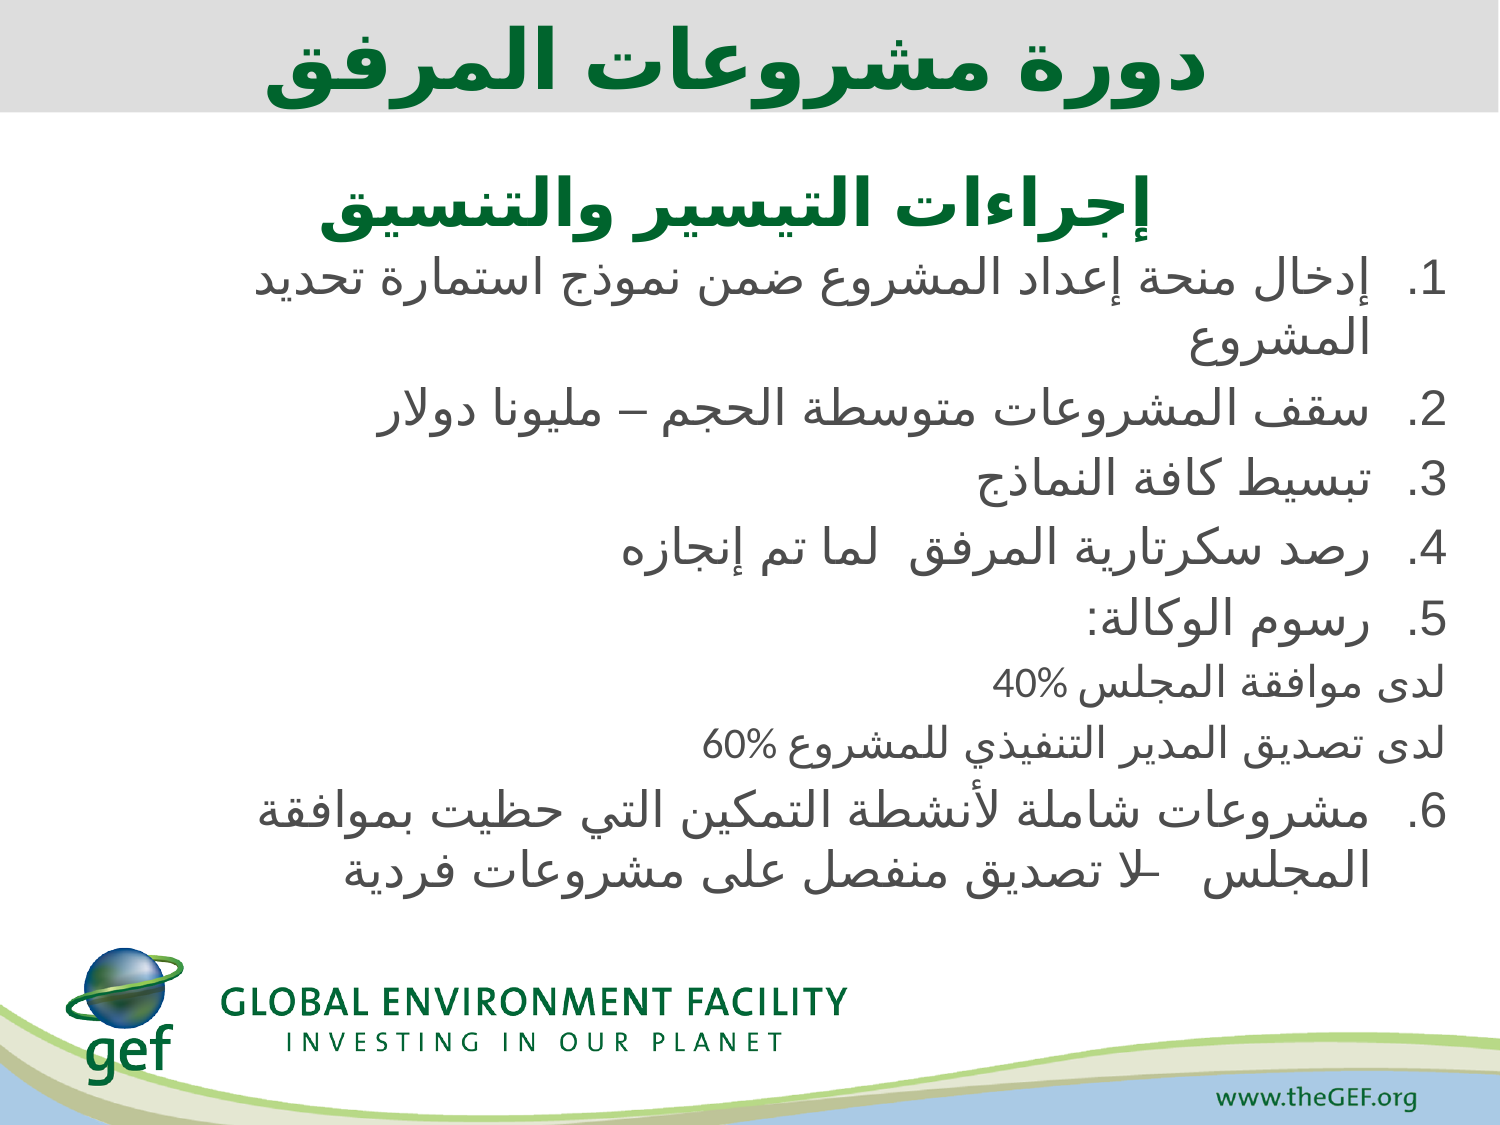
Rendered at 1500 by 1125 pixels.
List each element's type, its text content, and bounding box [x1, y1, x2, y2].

text_box دورة مشروعات المرفق [0, 0, 1499, 113]
picture [0, 920, 1500, 1125]
text_box إجراءات التيسير والتنسيق [4, 137, 1468, 263]
list إدخال منحة إعداد المشروع ضمن نموذج استمارة تحديد المشروع سقف المشروعات متوسطة الحجم – مليونا دولار تبسيط كافة النماذج رصد سكرتارية المرفق لما تم إنجازه رسوم الوكالة: 40% لدى موافقة المجلس 60% لدى تصديق المدير التنفيذي للمشروع مشروعات شاملة لأنشطة التمكين التي حظيت بموافقة المجلس – لا تصديق منفصل على مشروعات فردية [74, 263, 1463, 876]
